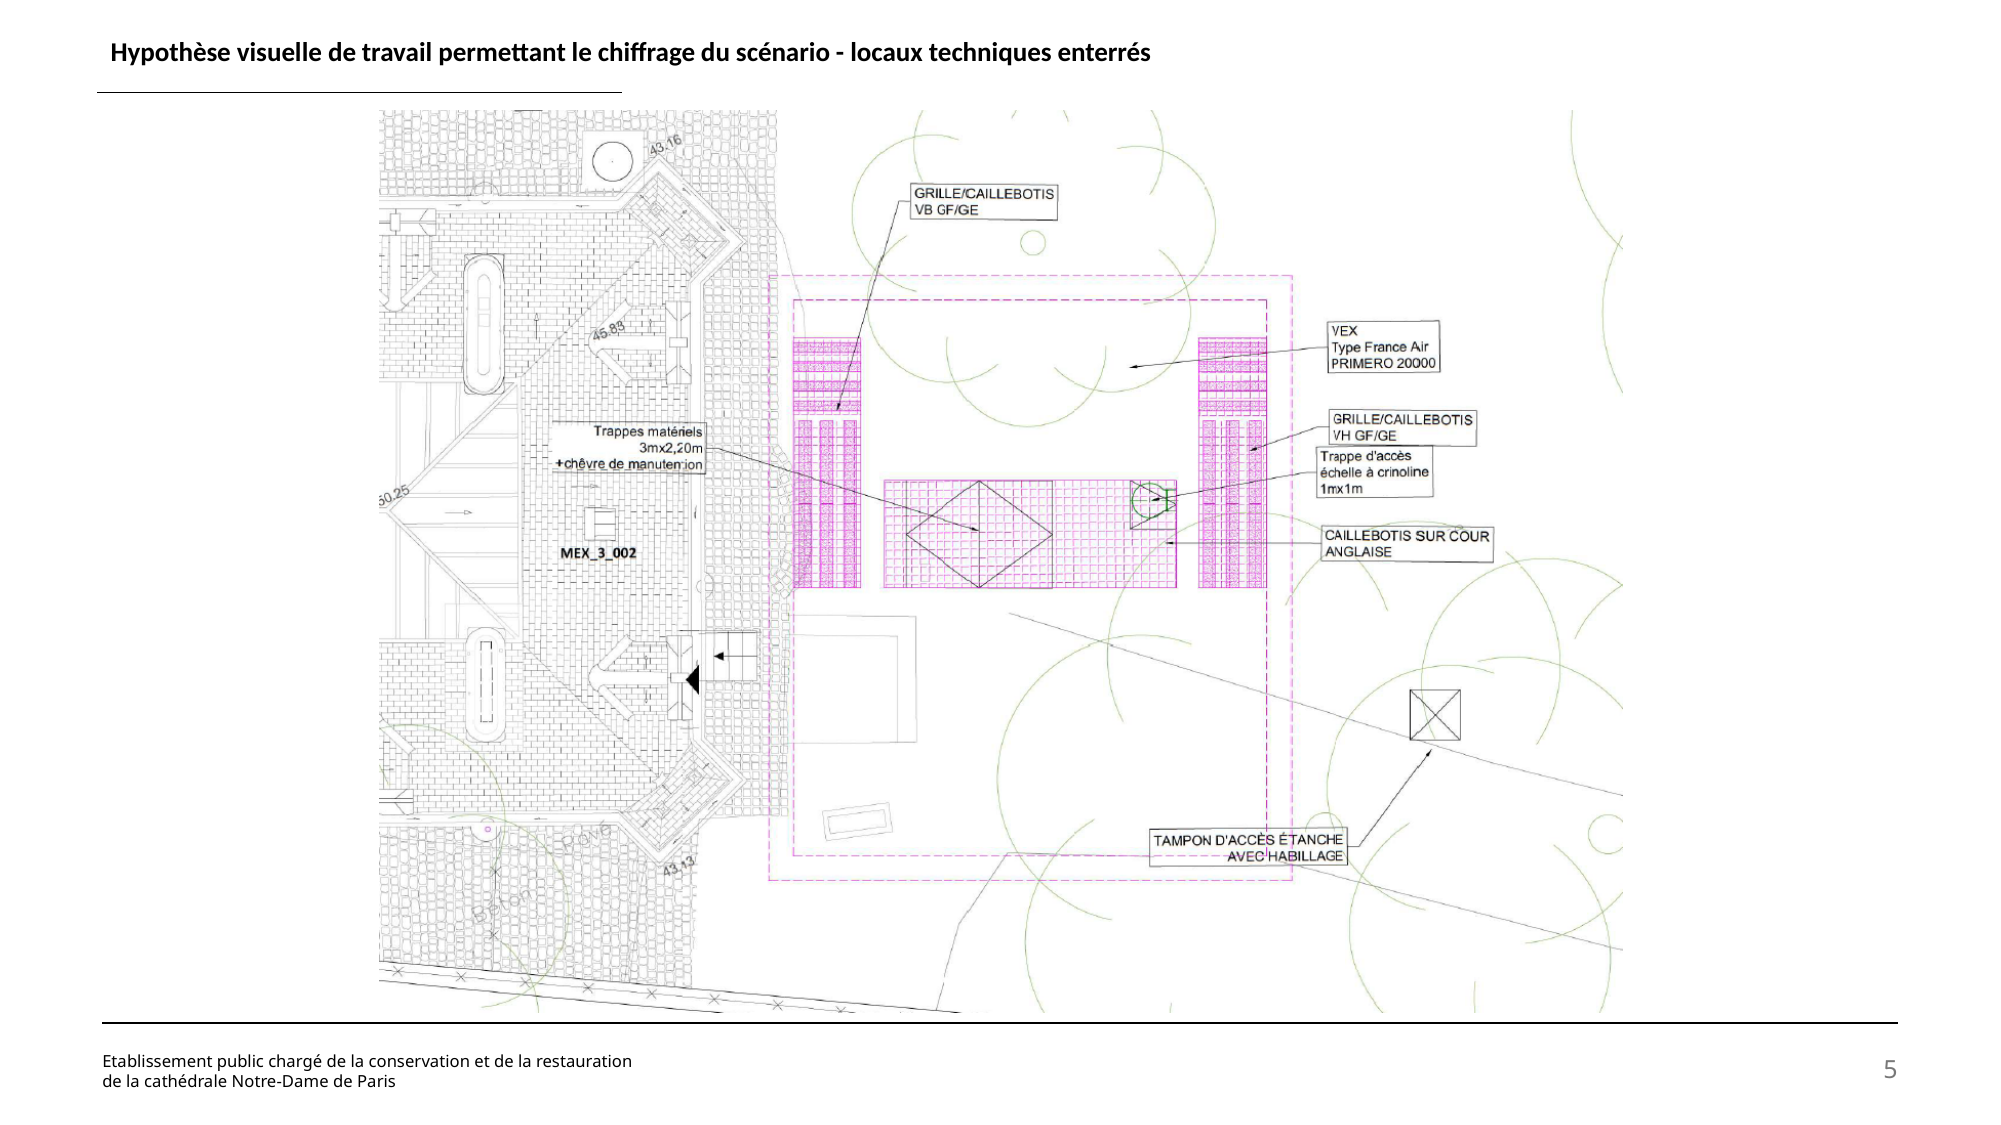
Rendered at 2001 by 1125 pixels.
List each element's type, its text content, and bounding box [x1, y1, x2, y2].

slide_number 5 [1771, 1047, 1913, 1095]
picture [378, 110, 1623, 1014]
list Hypothèse visuelle de travail permettant le chiffrage du scénario - locaux techniques enterrés [95, 30, 1936, 90]
